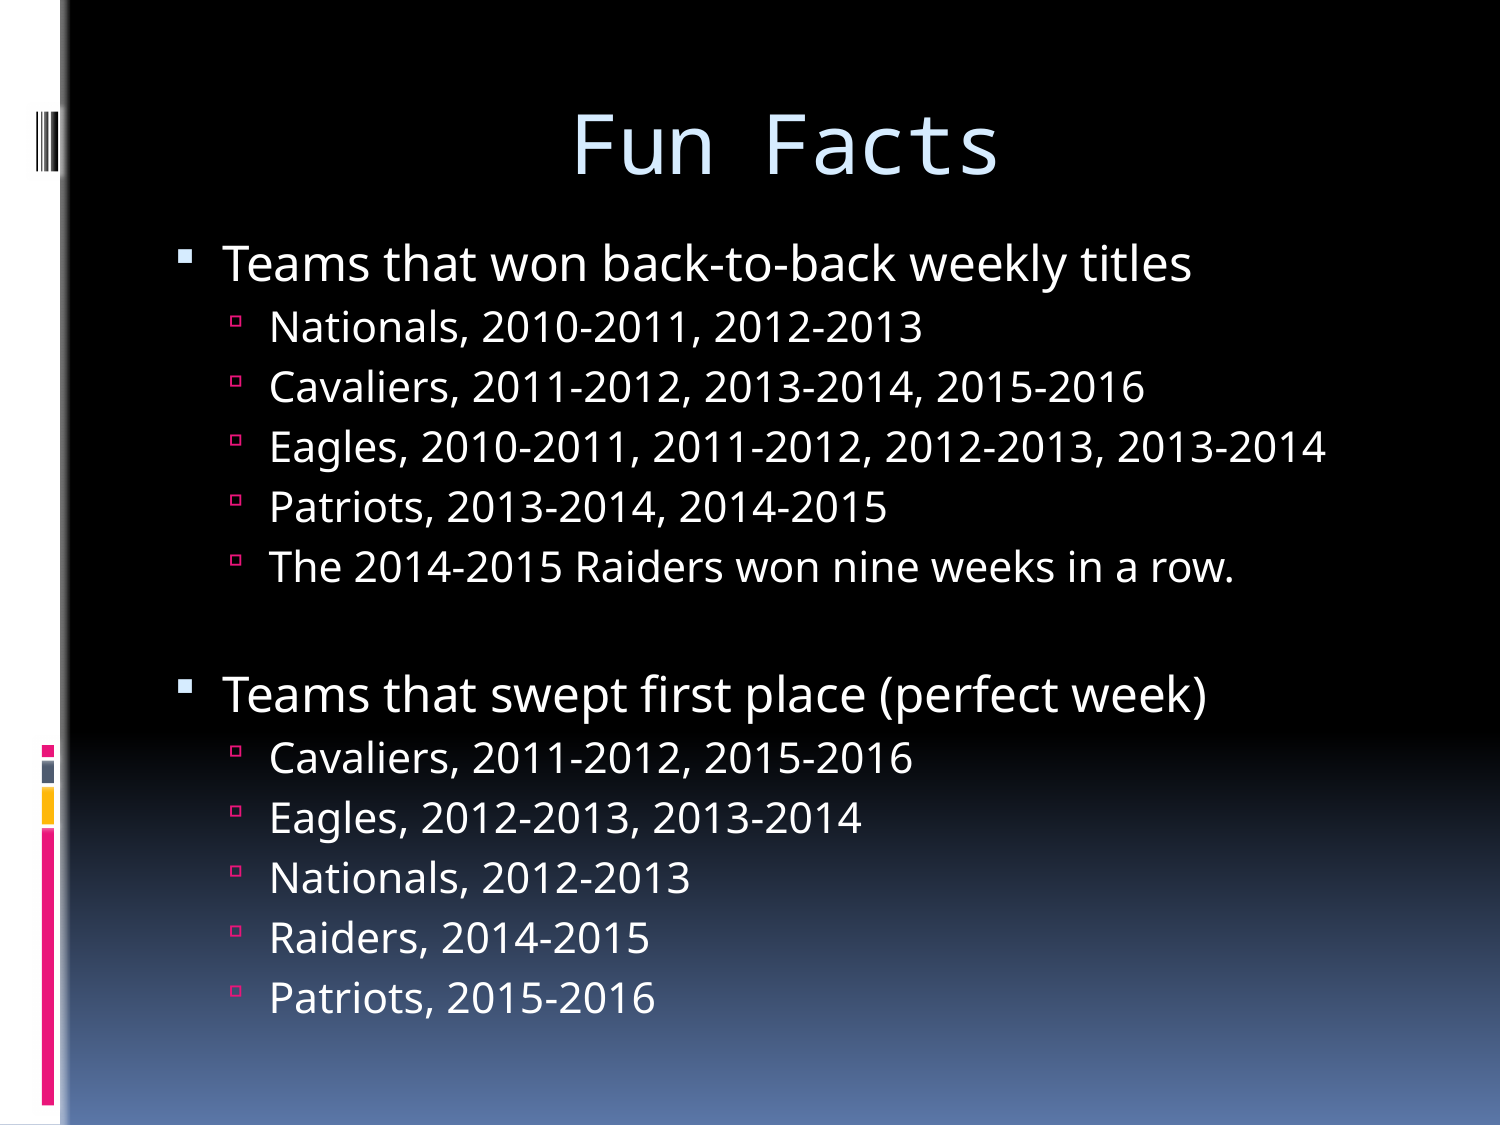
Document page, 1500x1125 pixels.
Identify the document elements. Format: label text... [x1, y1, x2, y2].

list Teams that won back-to-back weekly titles Nationals, 2010-2011, 2012-2013 Cavaliers, 2011-2012, 2013-2014, 2015-2016 Eagles, 2010-2011, 2011-2012, 2012-2013, 2013-2014 Patriots, 2013-2014, 2014-2015 The 2014-2015 Raiders won nine weeks in a row. Teams that swept first place (perfect week) Cavaliers, 2011-2012, 2015-2016 Eagles, 2012-2013, 2013-2014 Nationals, 2012-2013 Raiders, 2014-2015 Patriots, 2015-2016 [150, 224, 1425, 1043]
title Fun Facts [150, 83, 1425, 224]
